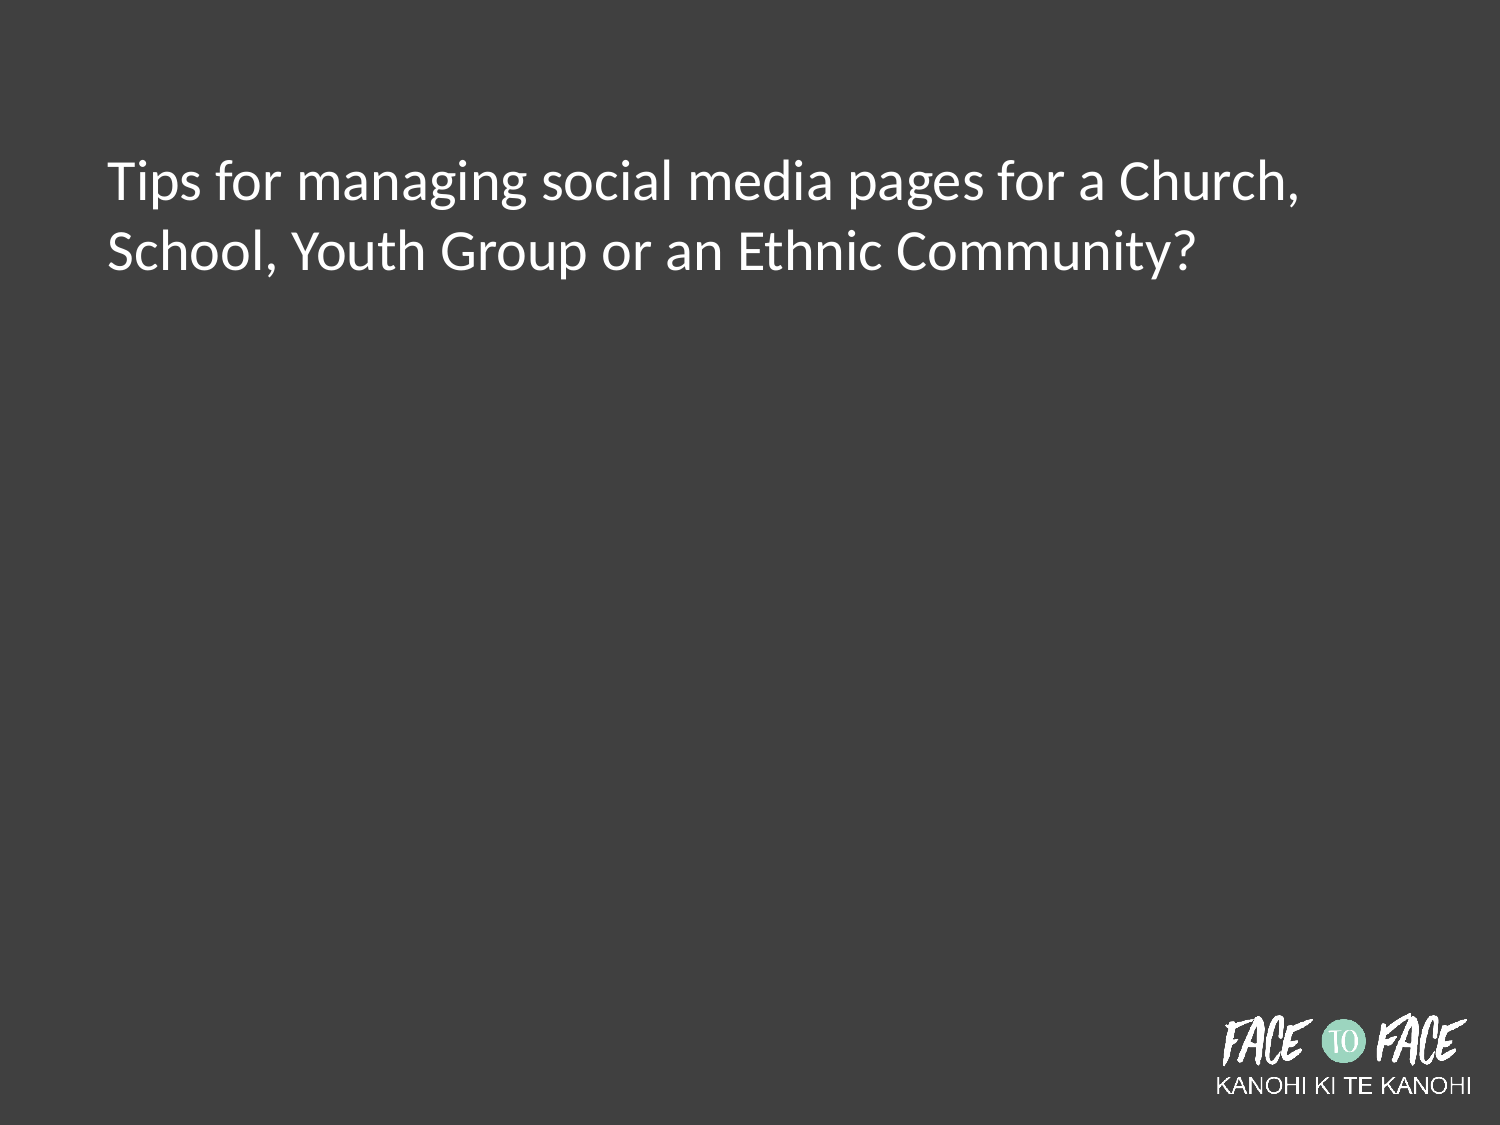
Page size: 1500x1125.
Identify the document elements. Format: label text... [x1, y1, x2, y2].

text_box Tips for managing social media pages for a Church, School, Youth Group or an Ethnic Community? [92, 135, 1456, 290]
picture [1215, 1013, 1472, 1101]
